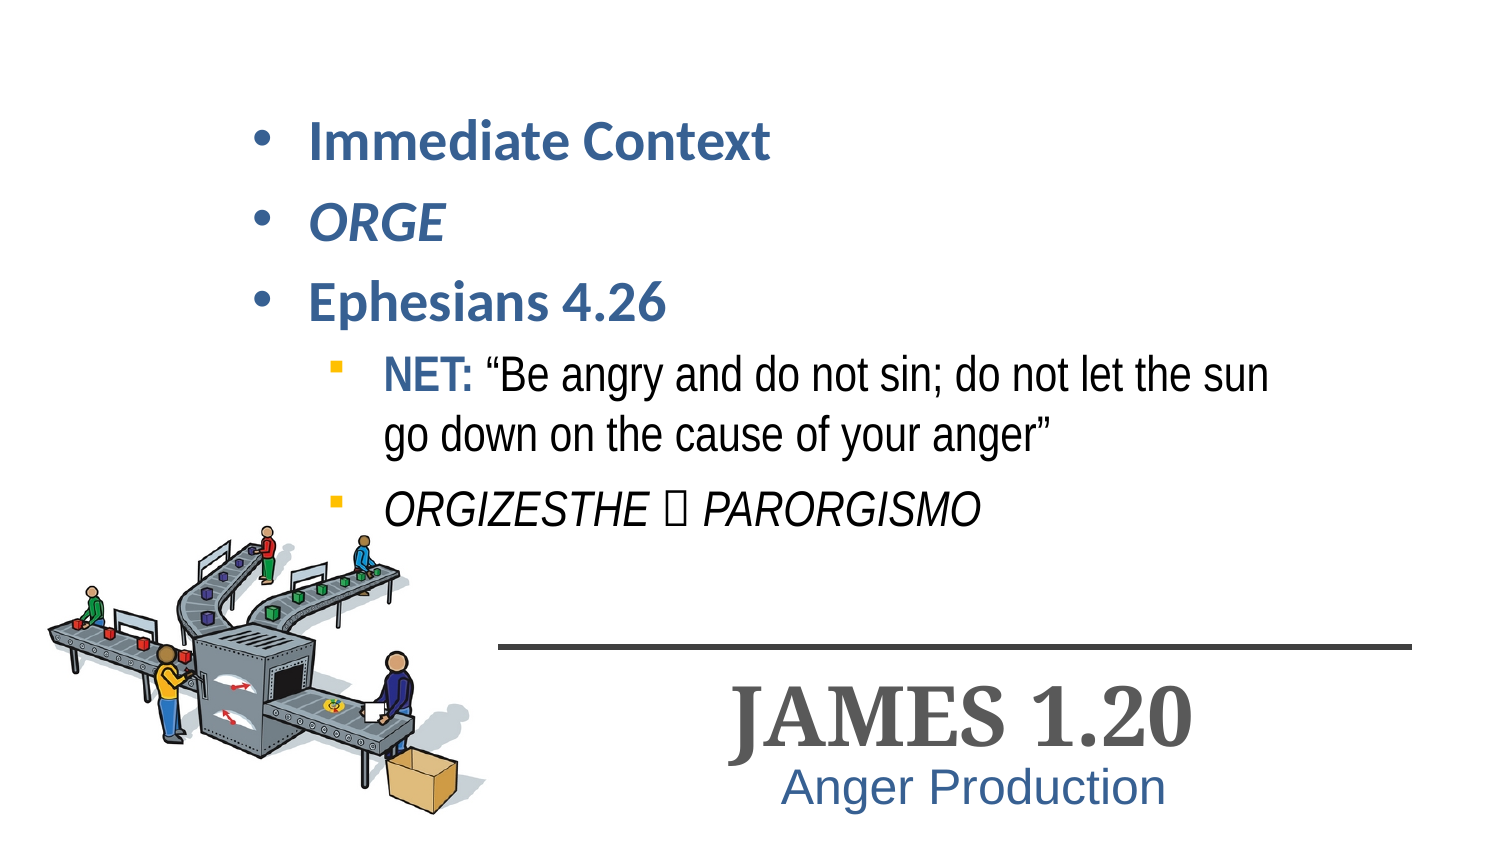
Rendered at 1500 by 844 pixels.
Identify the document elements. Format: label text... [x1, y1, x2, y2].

text_box Anger Production [597, 746, 1350, 822]
text_box NET: “Be angry and do not sin; do not let the sun go down on the cause of your anger” ORGIZESTHE  PARORGISMO [312, 334, 1288, 560]
picture [35, 496, 498, 844]
text_box JAMES 1.20 [637, 656, 1288, 746]
text_box Immediate Context ORGE Ephesians 4.26 [237, 84, 1263, 341]
